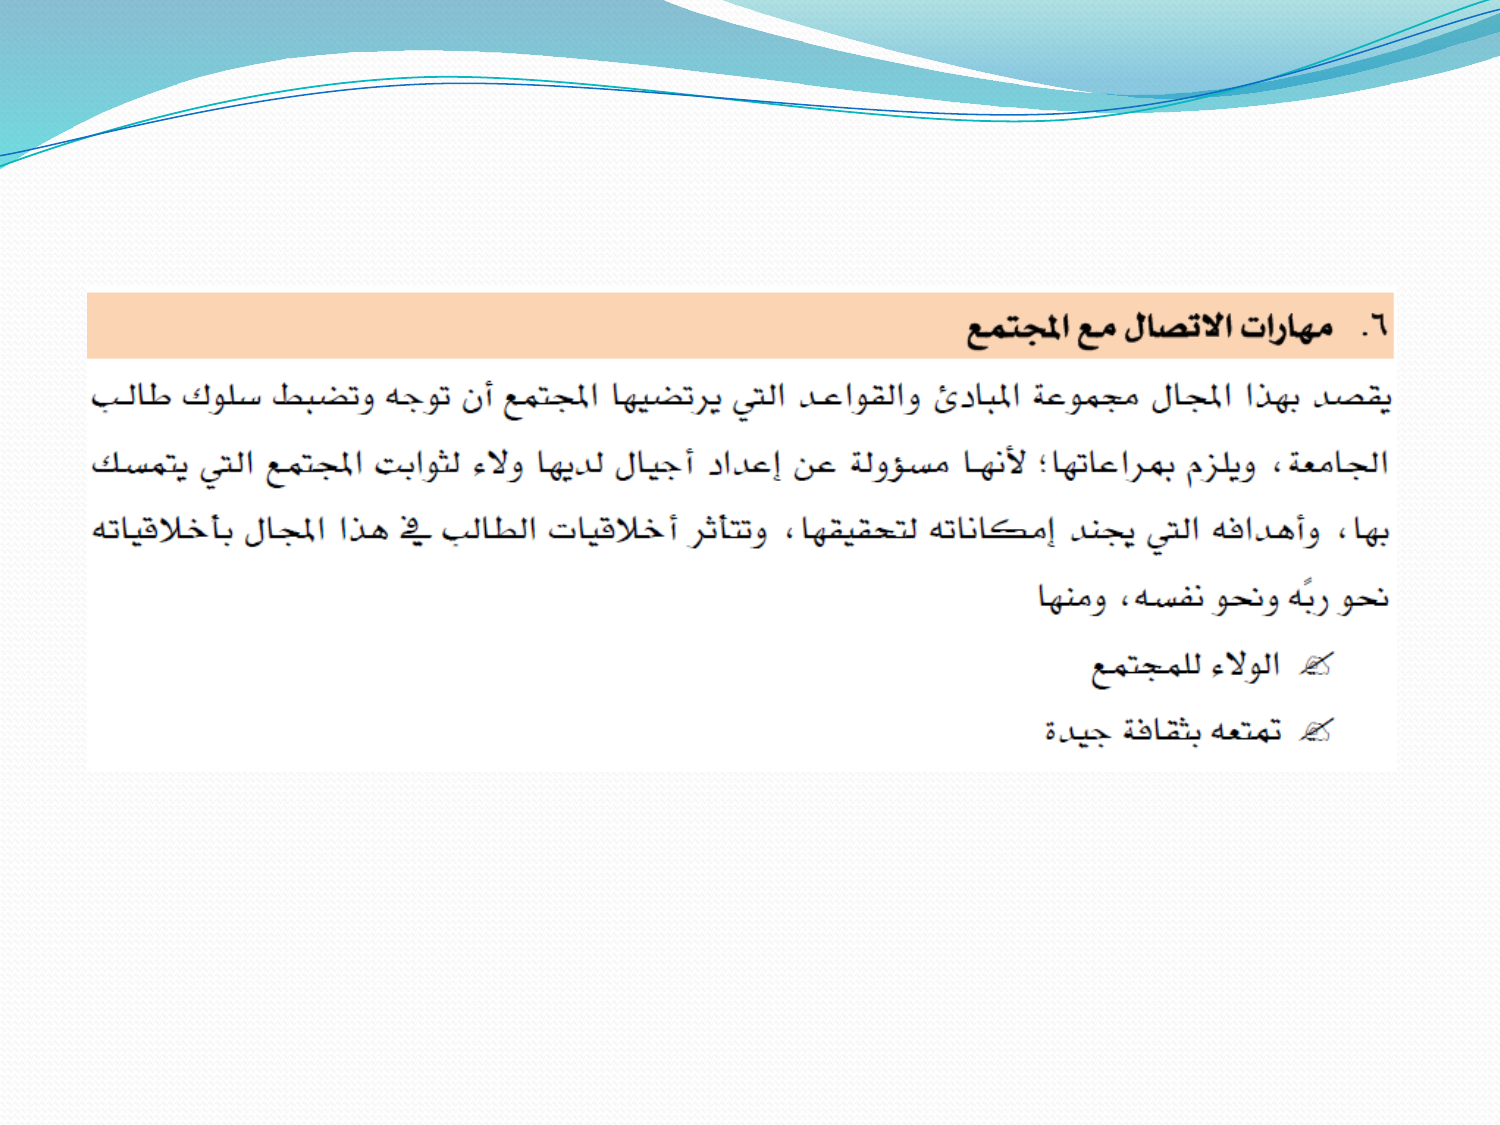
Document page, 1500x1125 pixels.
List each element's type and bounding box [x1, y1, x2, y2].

picture [87, 287, 1398, 773]
